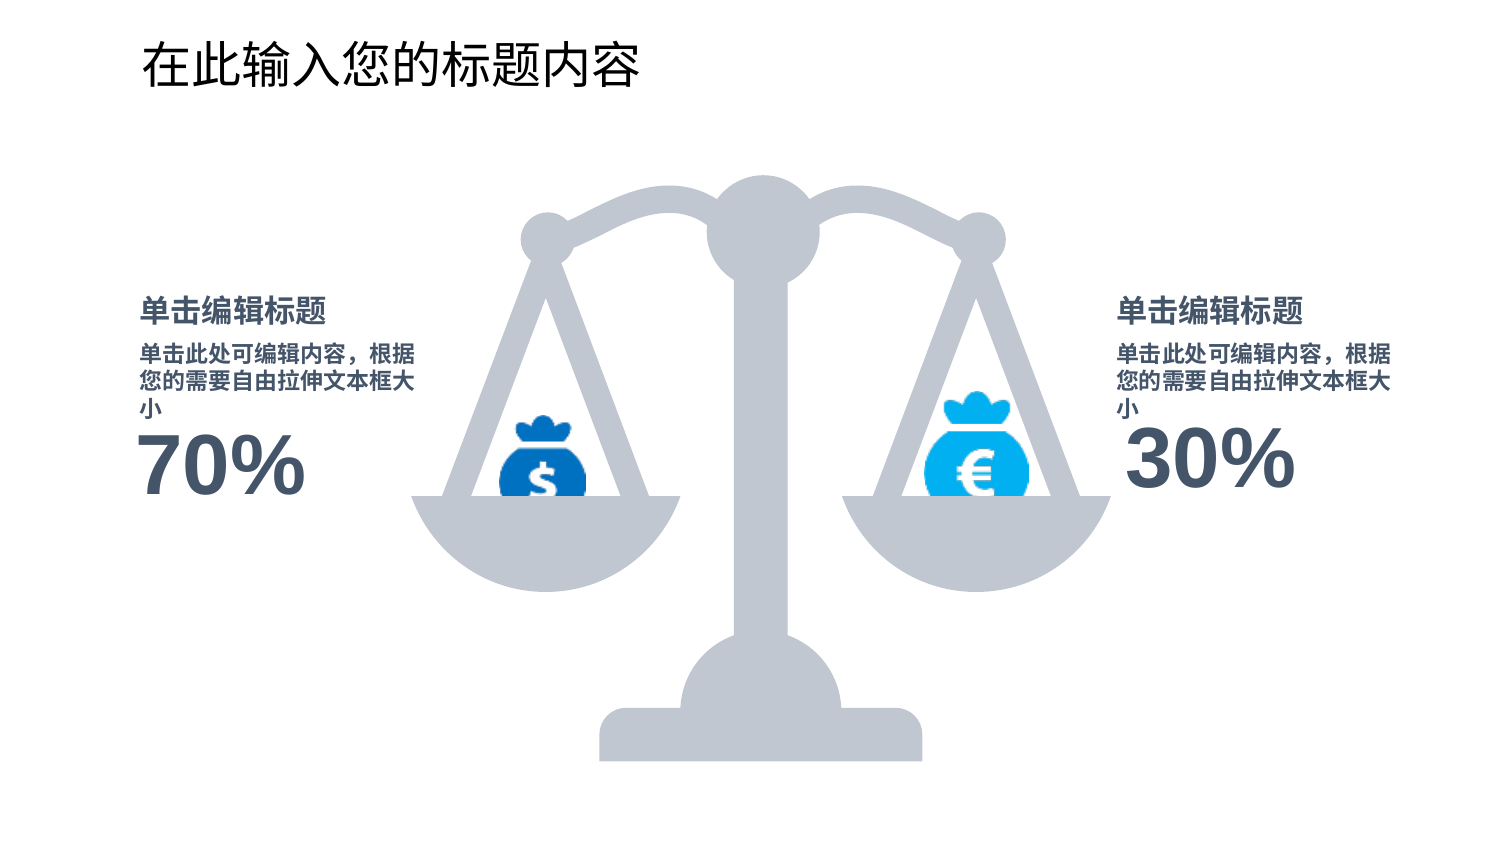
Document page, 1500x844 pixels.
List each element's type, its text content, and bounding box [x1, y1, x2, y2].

text_box 在此输入您的标题内容 [125, 26, 740, 102]
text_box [122, 291, 427, 519]
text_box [410, 174, 1112, 762]
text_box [1113, 291, 1404, 512]
